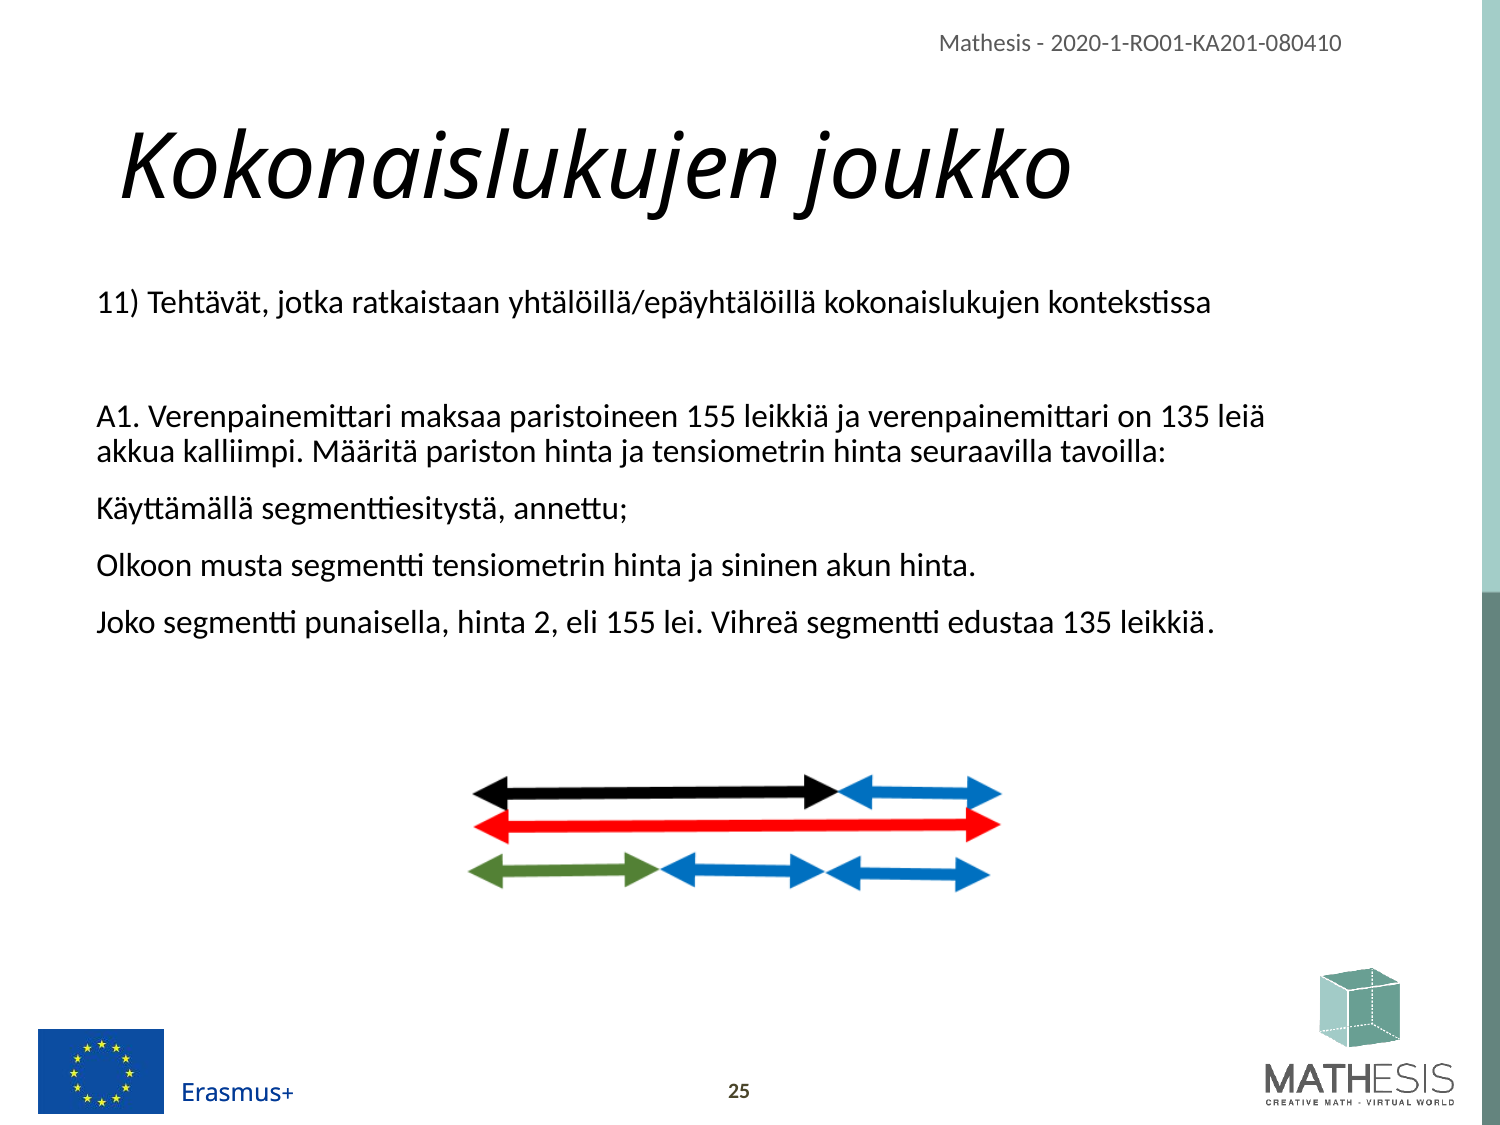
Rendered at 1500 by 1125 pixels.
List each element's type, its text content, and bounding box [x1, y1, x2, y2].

title Kokonaislukujen joukko [103, 59, 1397, 278]
list 11) Tehtävät, jotka ratkaistaan ​​yhtälöillä/epäyhtälöillä kokonaislukujen kontekstissa A1. Verenpainemittari maksaa paristoineen 155 leikkiä ja verenpainemittari on 135 leiä akkua kalliimpi. Määritä pariston hinta ja tensiometrin hinta seuraavilla tavoilla: Käyttämällä segmenttiesitystä, annettu; Olkoon musta segmentti tensiometrin hinta ja sininen akun hinta. Joko segmentti punaisella, hinta 2, eli 155 lei. Vihreä segmentti edustaa 135 leikkiä. [81, 277, 1340, 755]
picture [38, 1029, 164, 1114]
picture [457, 767, 1020, 895]
